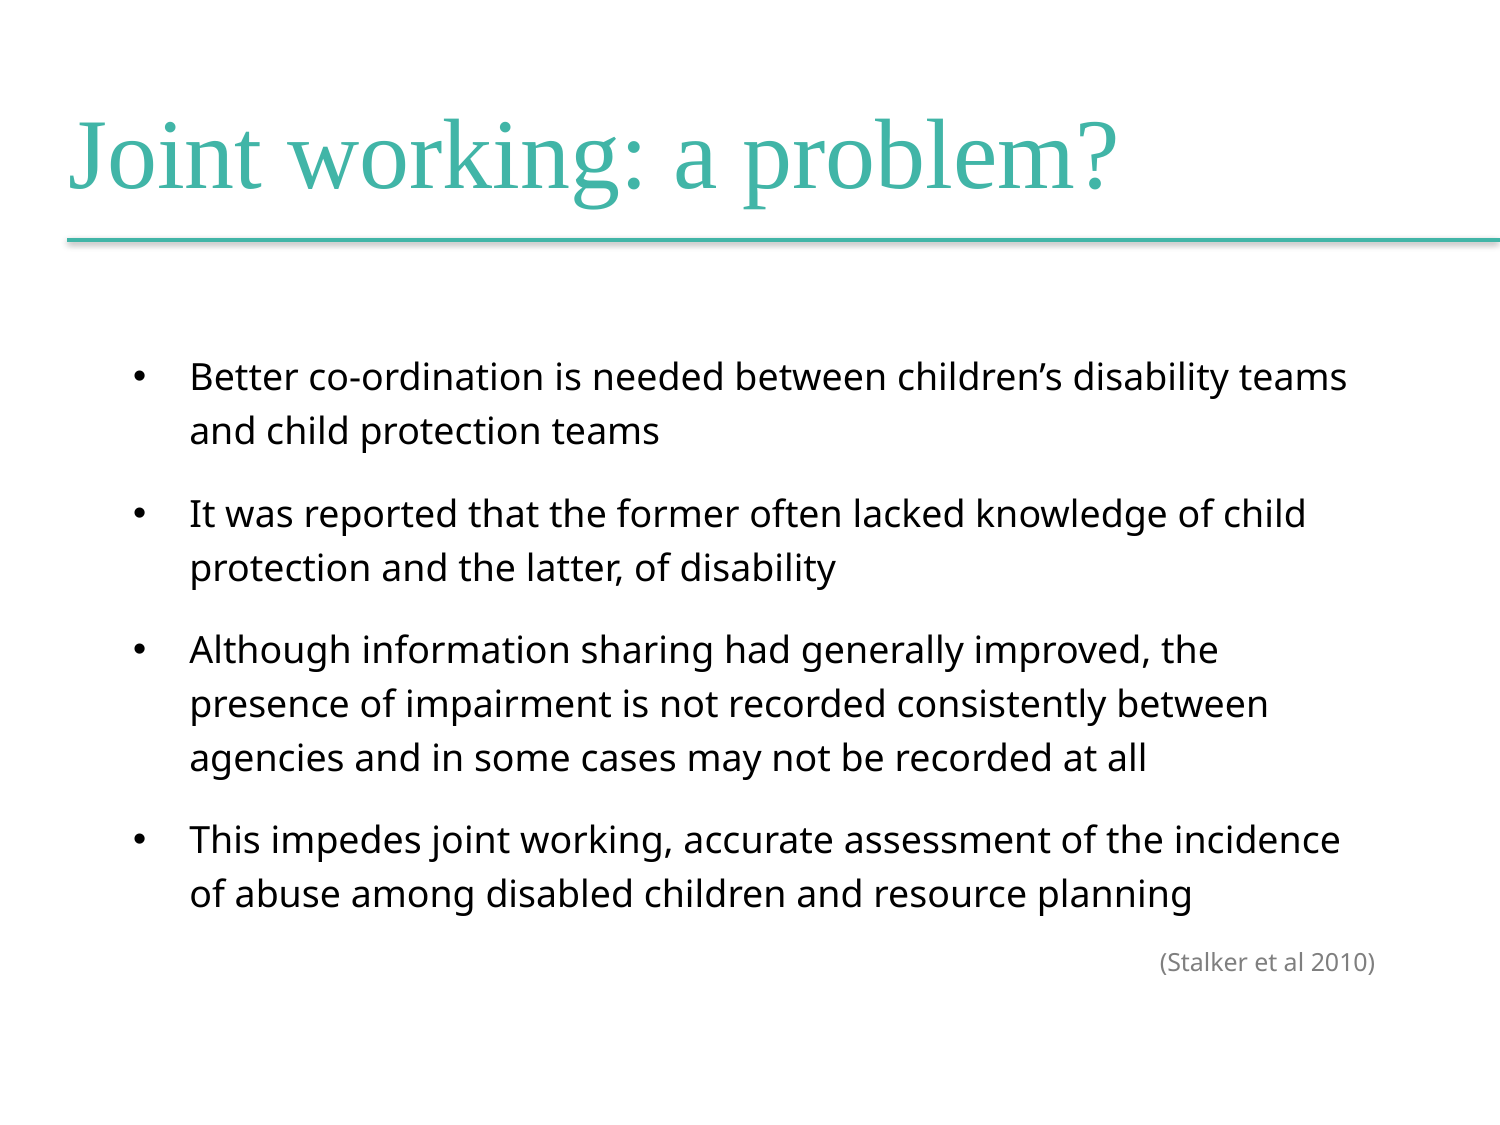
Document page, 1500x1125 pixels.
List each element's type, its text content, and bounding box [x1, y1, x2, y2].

text_box Joint working: a problem? [53, 15, 1448, 304]
list Better co-ordination is needed between children’s disability teams and child protection teams It was reported that the former often lacked knowledge of child protection and the latter, of disability Although information sharing had generally improved, the presence of impairment is not recorded consistently between agencies and in some cases may not be recorded at all This impedes joint working, accurate assessment of the incidence of abuse among disabled children and resource planning (Stalker et al 2010) [118, 336, 1391, 1080]
